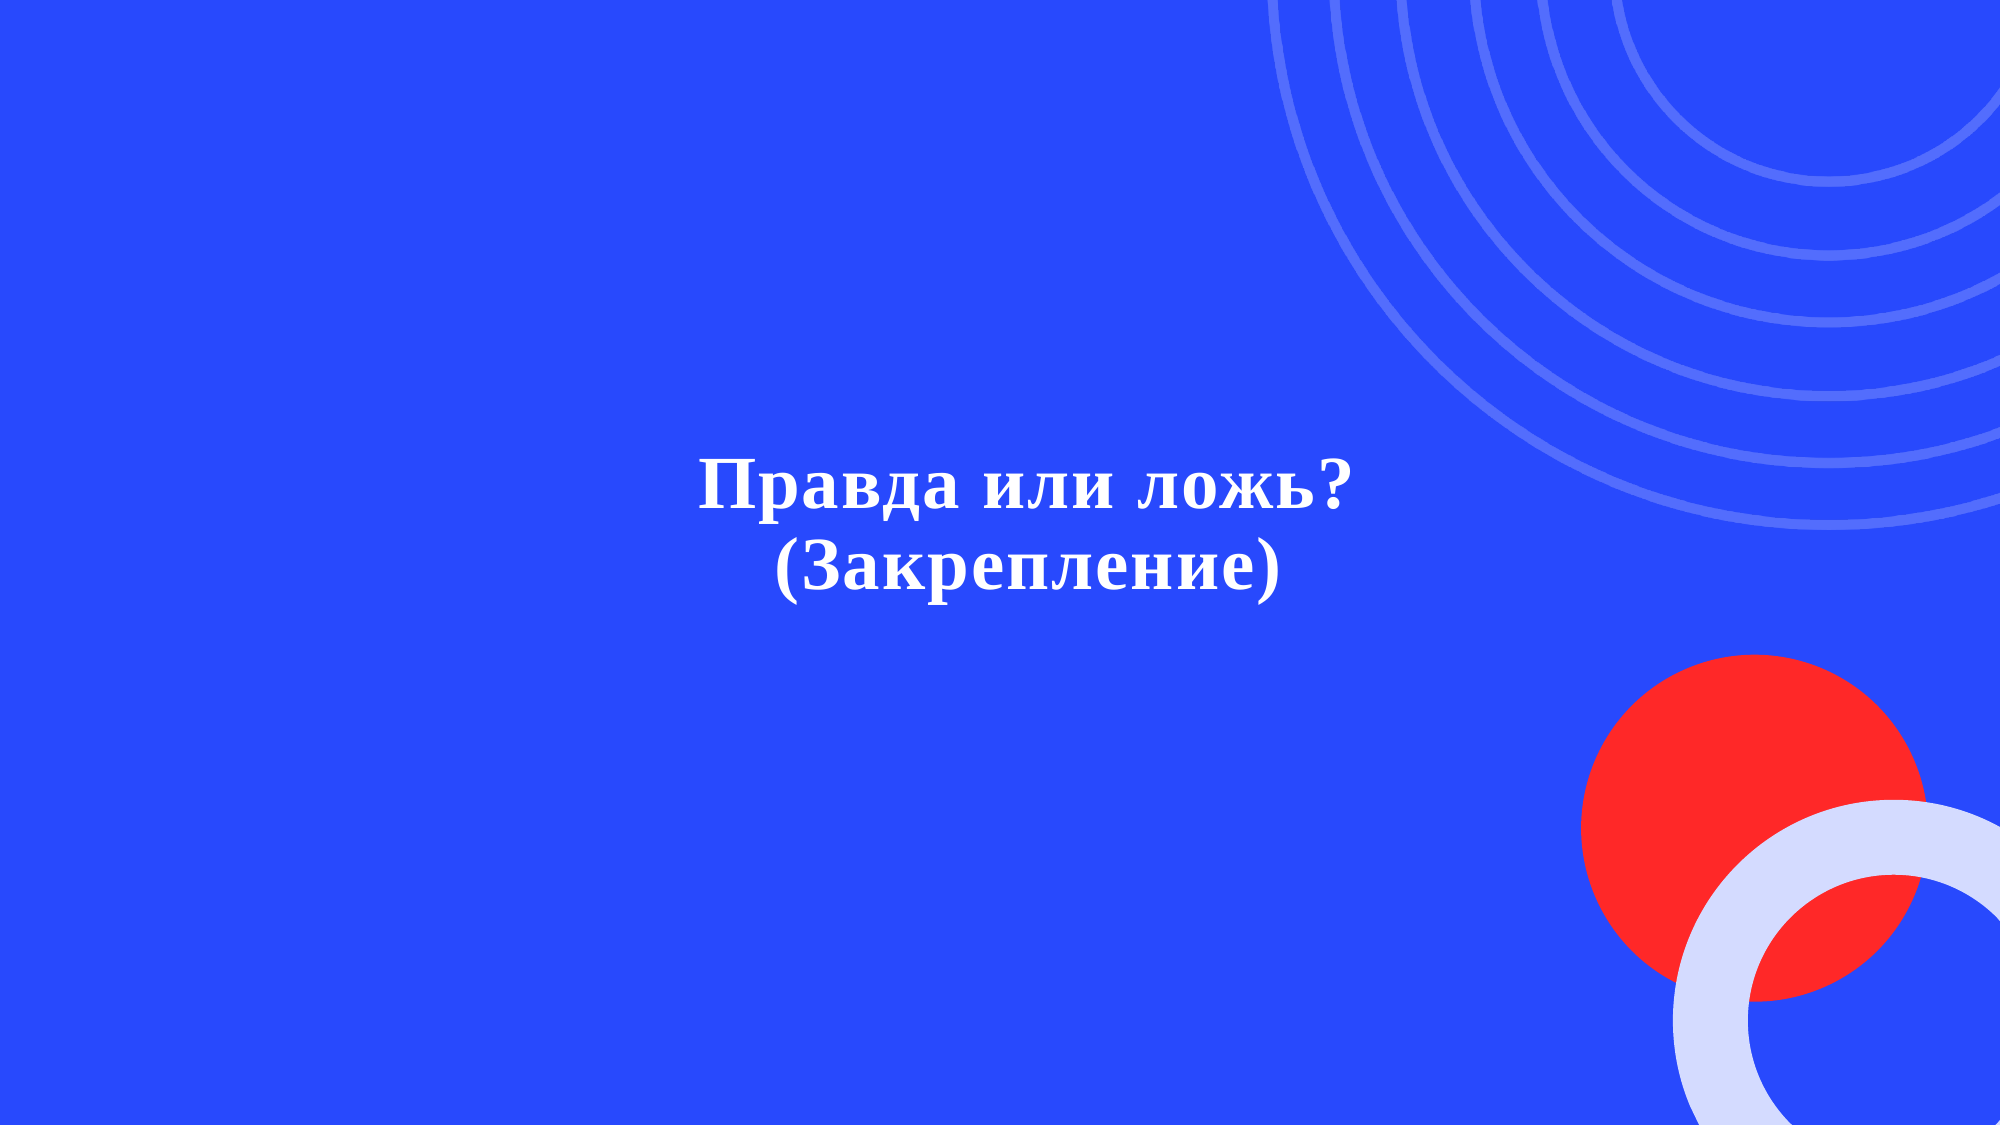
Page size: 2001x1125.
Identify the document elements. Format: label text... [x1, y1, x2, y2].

title Правда или ложь? (Закрепление) [434, 443, 1623, 688]
picture [1266, 0, 2000, 530]
